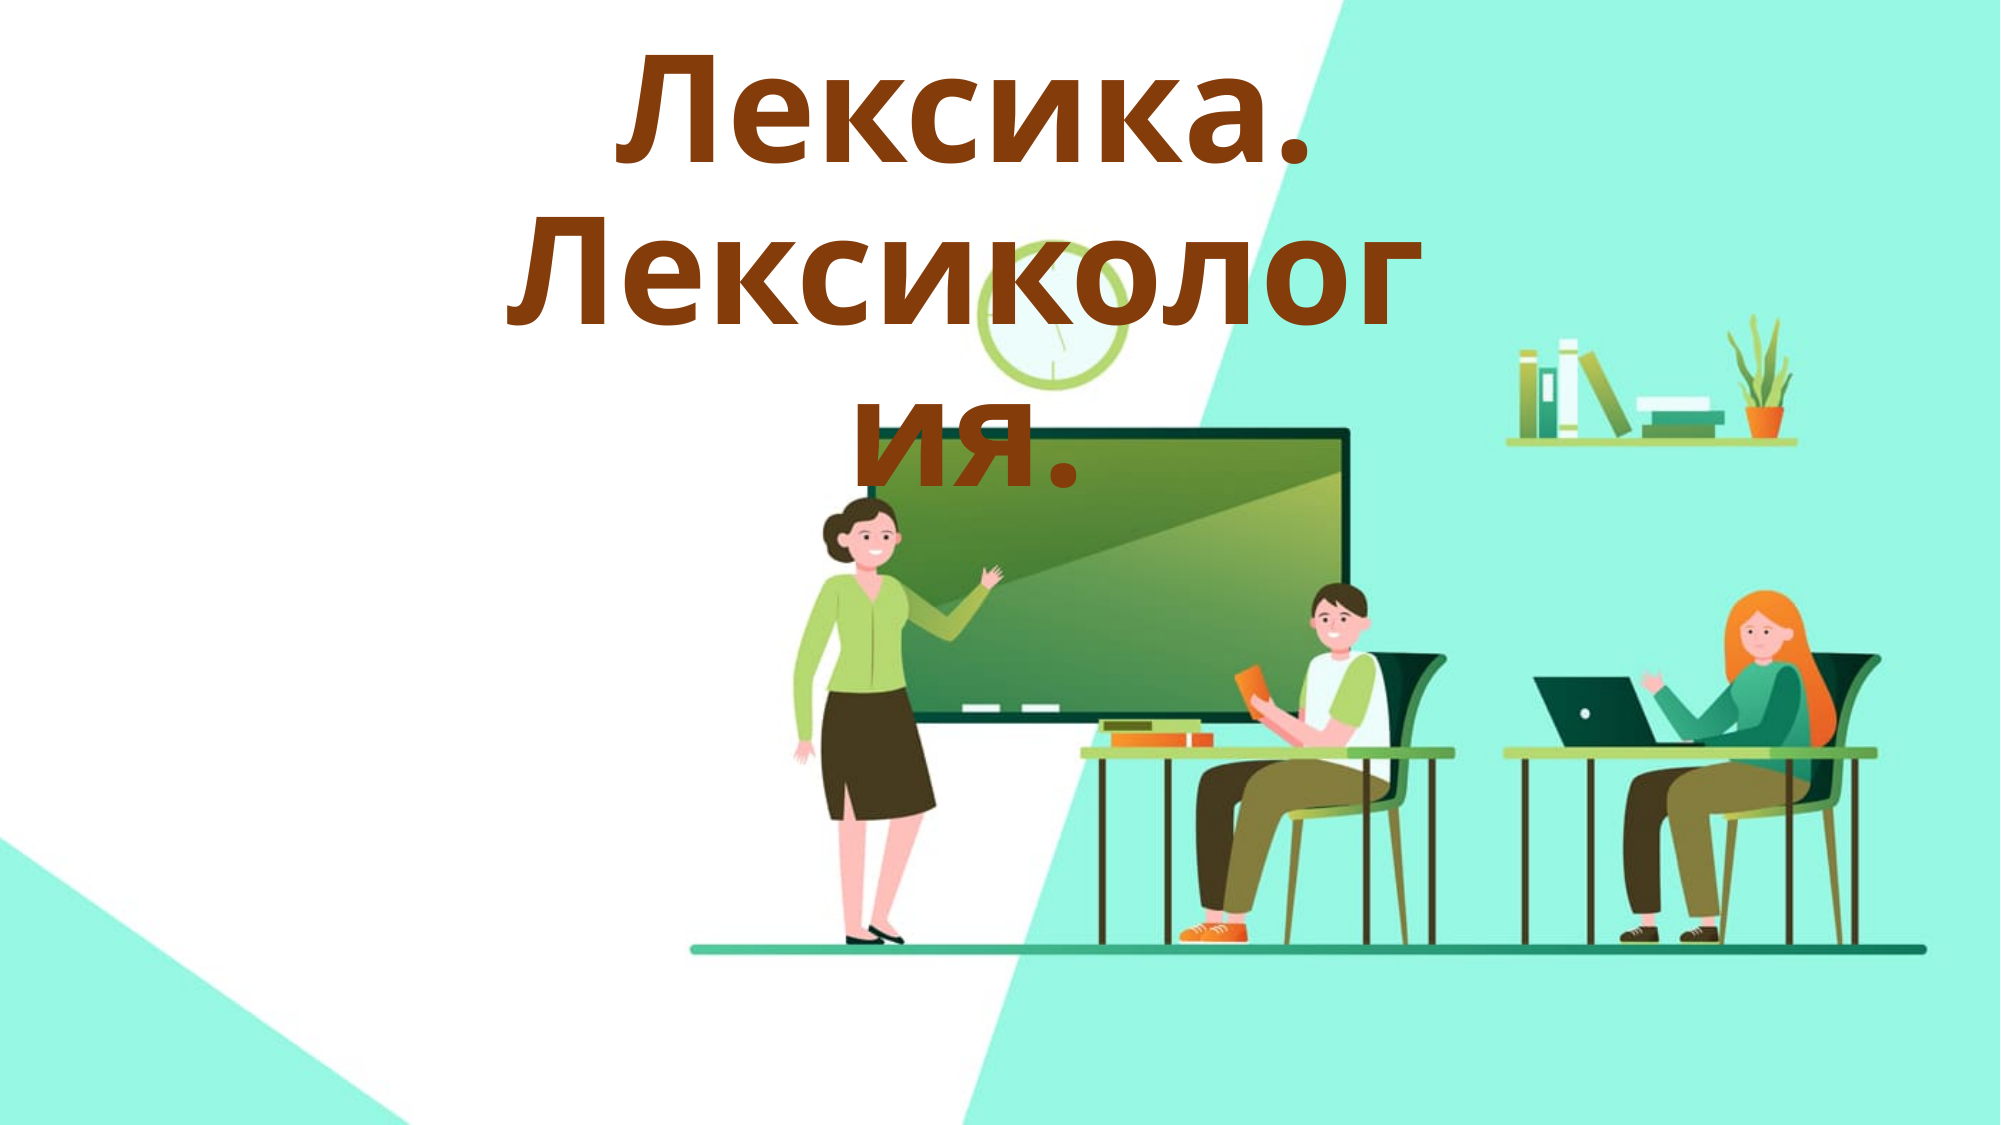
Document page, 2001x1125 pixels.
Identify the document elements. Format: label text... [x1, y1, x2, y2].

picture [0, 0, 2001, 1125]
title Лексика. Лексикология. [478, 139, 1454, 412]
